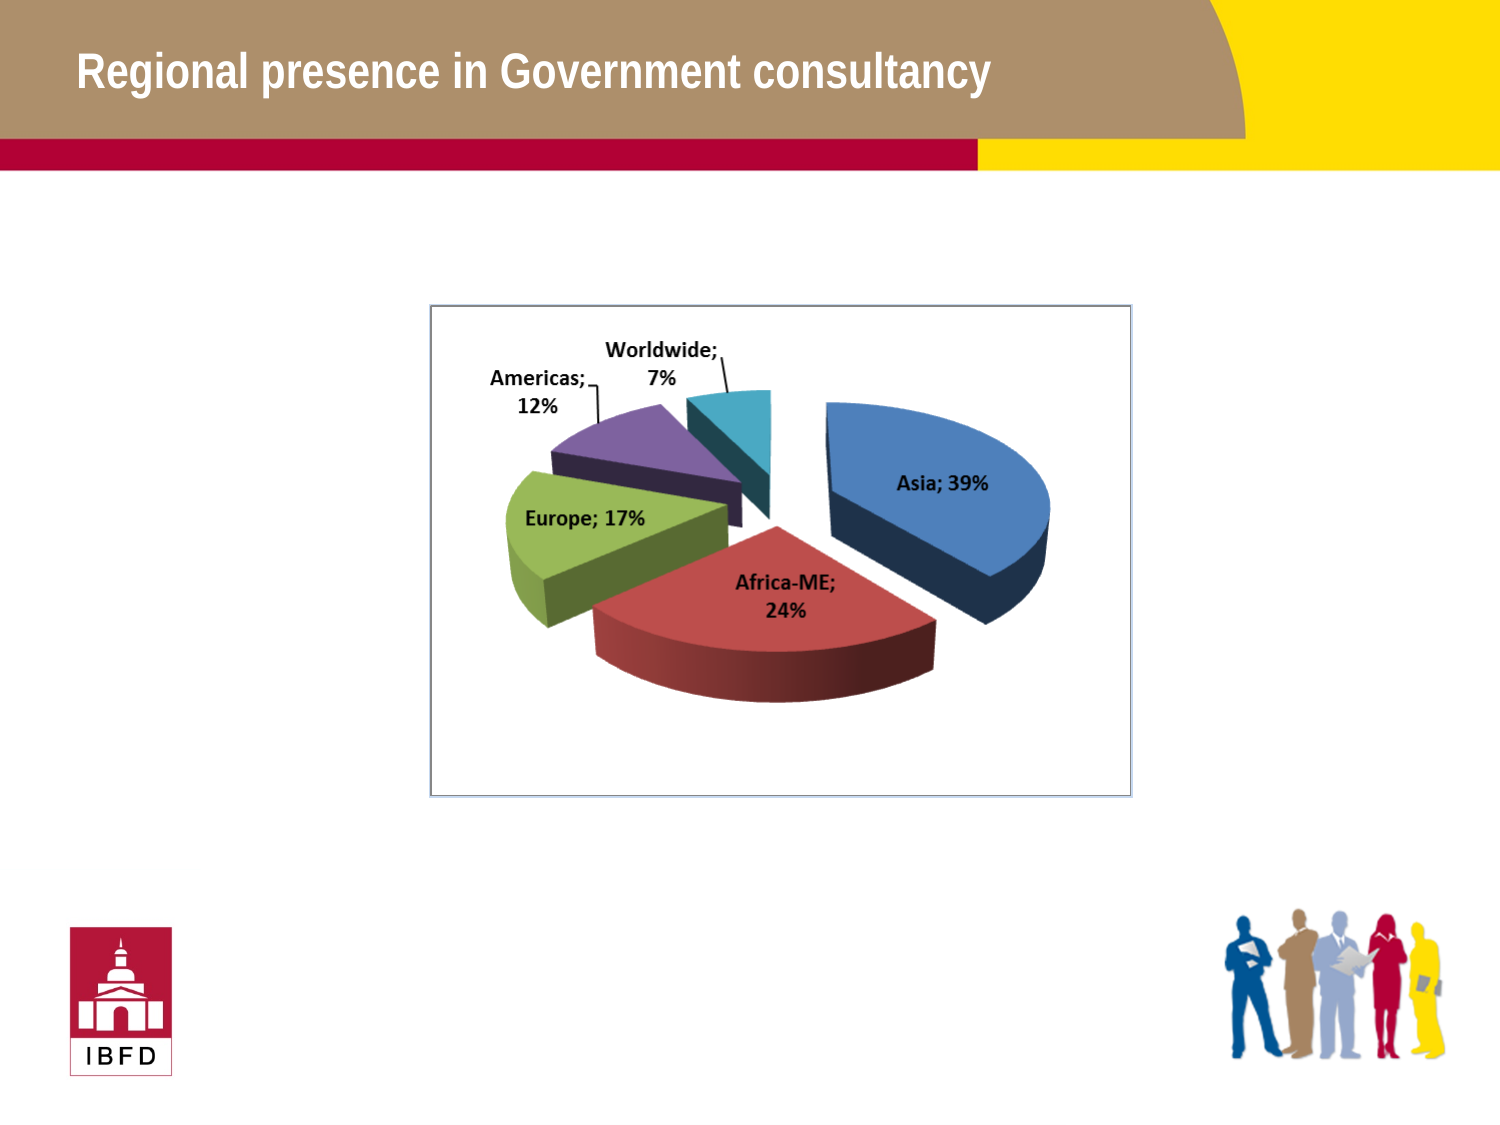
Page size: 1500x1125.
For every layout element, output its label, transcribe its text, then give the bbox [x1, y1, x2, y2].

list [429, 304, 1132, 797]
picture [0, 0, 1500, 1125]
title Regional presence in Government consultancy [61, 24, 1200, 114]
